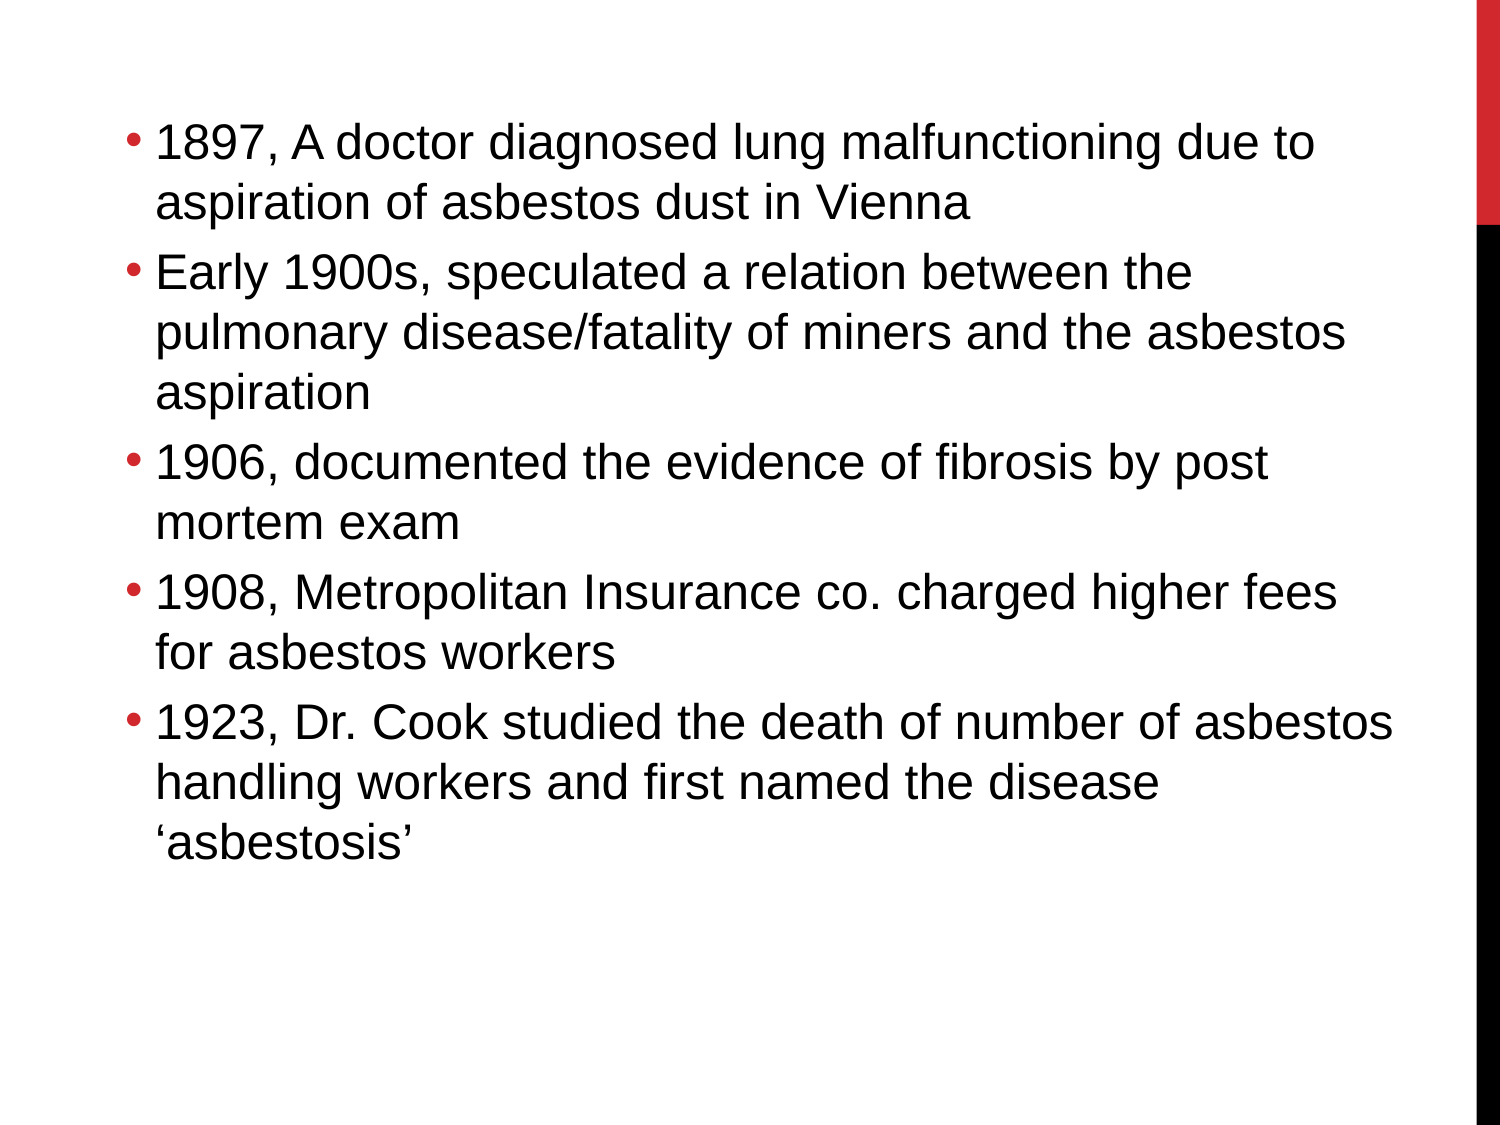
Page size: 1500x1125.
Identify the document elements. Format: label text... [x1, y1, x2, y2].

list 1897, A doctor diagnosed lung malfunctioning due to aspiration of asbestos dust in Vienna Early 1900s, speculated a relation between the pulmonary disease/fatality of miners and the asbestos aspiration 1906, documented the evidence of fibrosis by post mortem exam 1908, Metropolitan Insurance co. charged higher fees for asbestos workers 1923, Dr. Cook studied the death of number of asbestos handling workers and first named the disease ‘asbestosis’ [64, 101, 1412, 1071]
